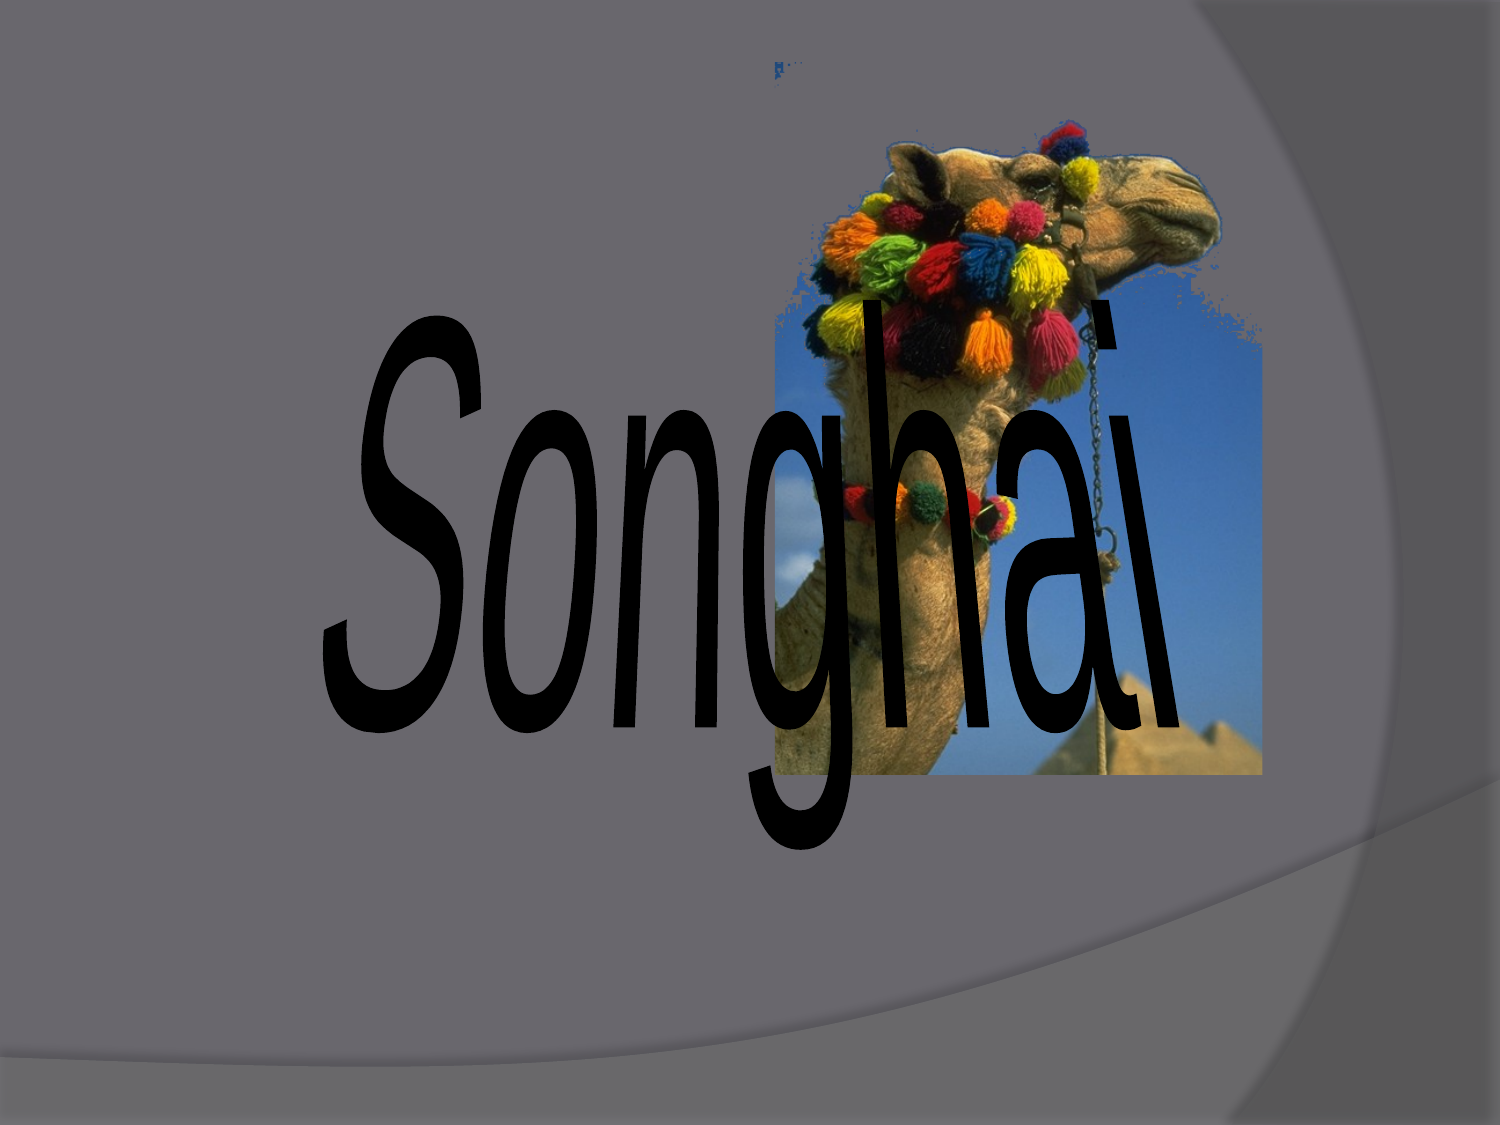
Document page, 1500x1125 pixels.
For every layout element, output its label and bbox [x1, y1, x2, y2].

picture [774, 62, 1263, 776]
